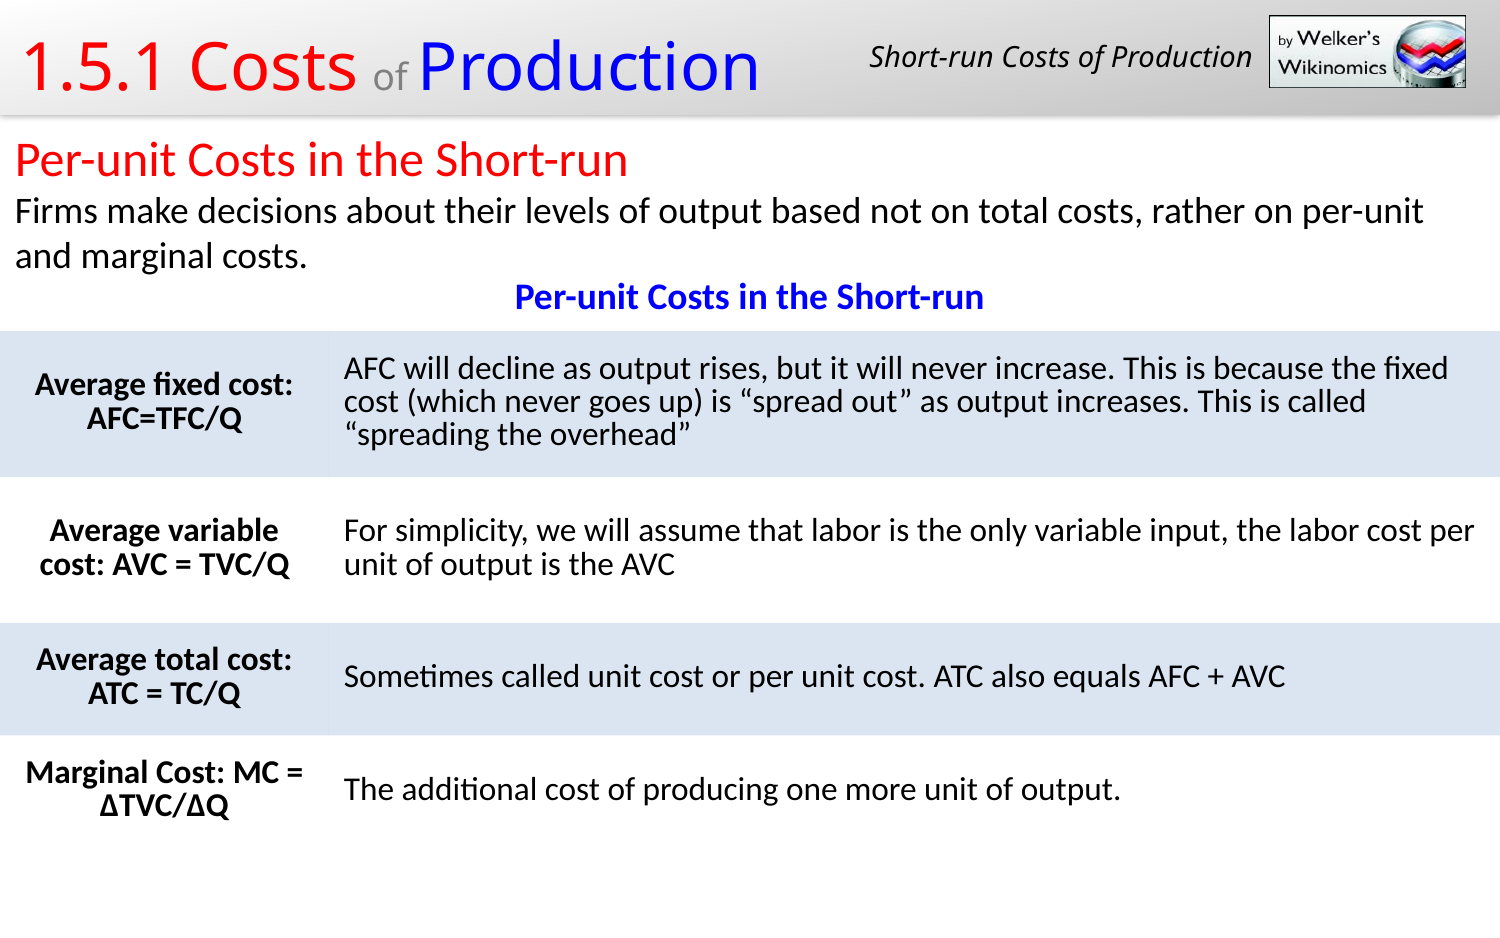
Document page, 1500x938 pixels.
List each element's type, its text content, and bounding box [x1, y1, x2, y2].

table_cell For simplicity, we will assume that labor is the only variable input, the labor cost per unit of output is the AVC [329, 477, 1500, 623]
table_cell AFC will decline as output rises, but it will never increase. This is because the fixed cost (which never goes up) is “spread out” as output increases. This is called “spreading the overhead” [329, 331, 1500, 477]
table_cell The additional cost of producing one more unit of output. [329, 735, 1500, 848]
table_header Per-unit Costs in the Short-run [0, 269, 1500, 331]
table_cell Sometimes called unit cost or per unit cost. ATC also equals AFC + AVC [329, 623, 1500, 735]
text_box Per-unit Costs in the Short-run Firms make decisions about their levels of output based not on total costs, rather on per-unit and marginal costs. [0, 123, 1500, 269]
table_cell Average variable cost: AVC = TVC/Q [0, 477, 329, 623]
table_cell Average total cost: ATC = TC/Q [0, 623, 329, 735]
table_cell Marginal Cost: MC = ∆TVC/∆Q [0, 735, 329, 848]
table_cell Average fixed cost: AFC=TFC/Q [0, 331, 329, 477]
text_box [0, 0, 1500, 115]
